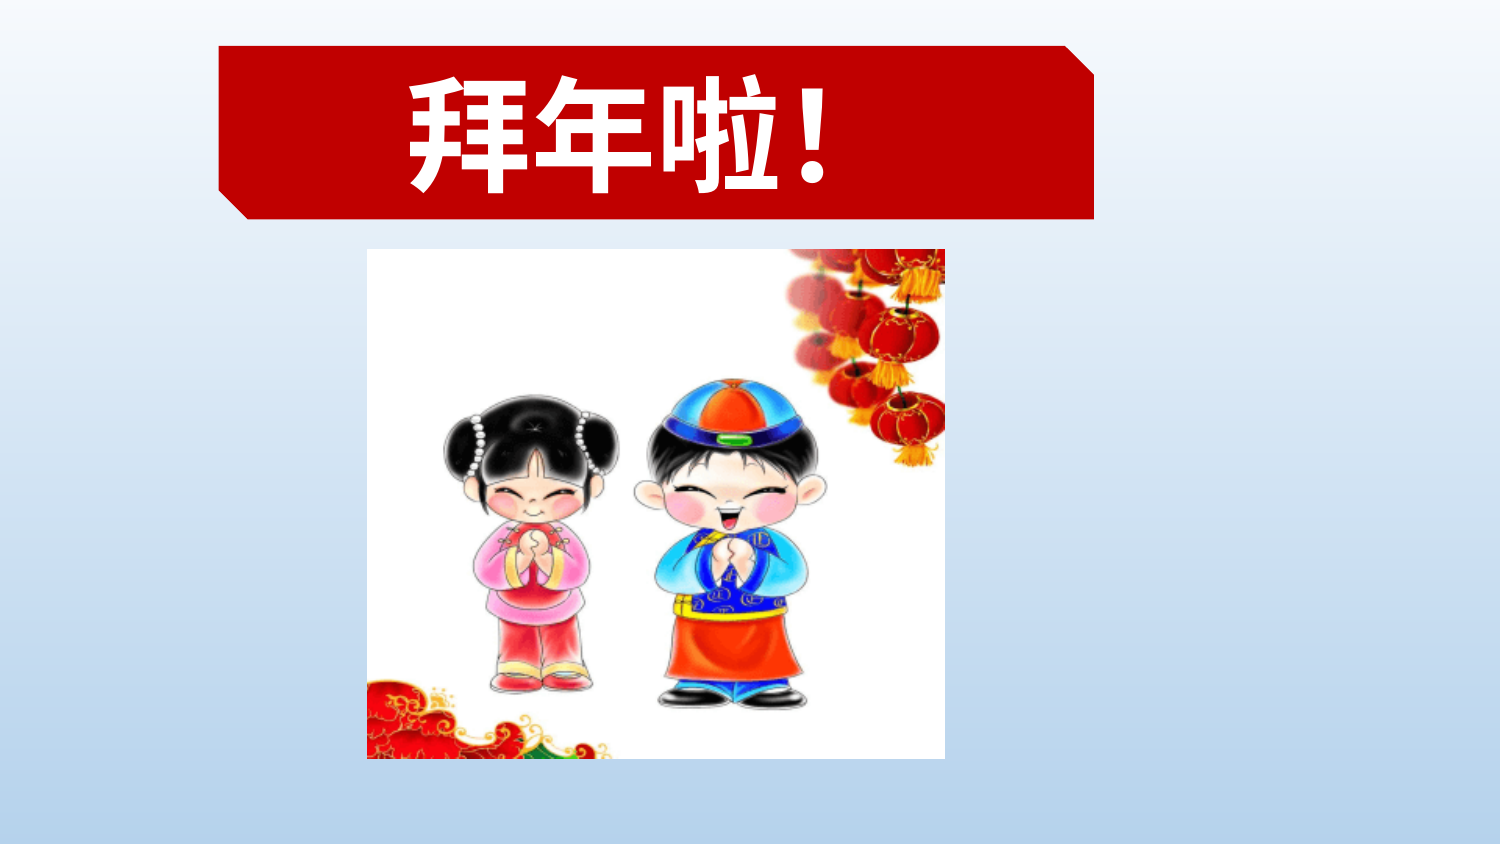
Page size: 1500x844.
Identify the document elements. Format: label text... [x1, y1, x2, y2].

text_box 拜年啦！ [217, 44, 1095, 221]
picture [367, 249, 945, 760]
